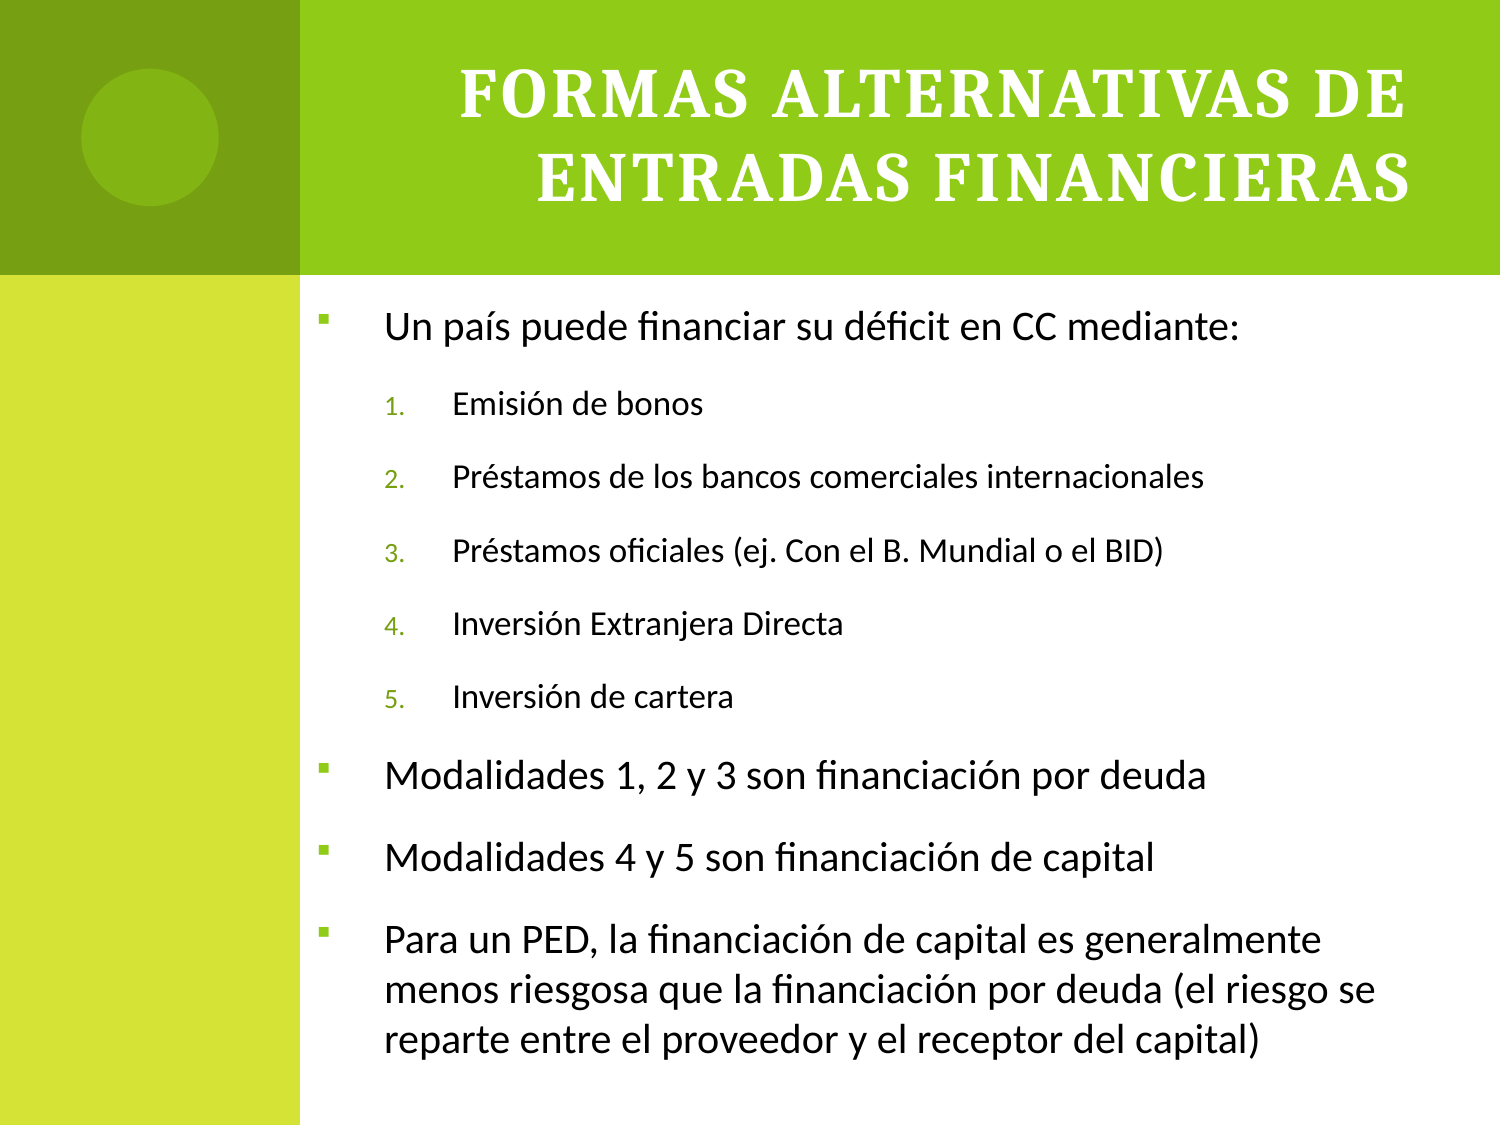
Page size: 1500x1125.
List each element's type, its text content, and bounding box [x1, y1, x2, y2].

list Un país puede financiar su déficit en CC mediante: Emisión de bonos Préstamos de los bancos comerciales internacionales Préstamos oficiales (ej. Con el B. Mundial o el BID) Inversión Extranjera Directa Inversión de cartera Modalidades 1, 2 y 3 son financiación por deuda Modalidades 4 y 5 son financiación de capital Para un PED, la financiación de capital es generalmente menos riesgosa que la financiación por deuda (el riesgo se reparte entre el proveedor y el receptor del capital) [301, 290, 1459, 1071]
title Formas alternativas de entradas financieras [399, 37, 1425, 225]
